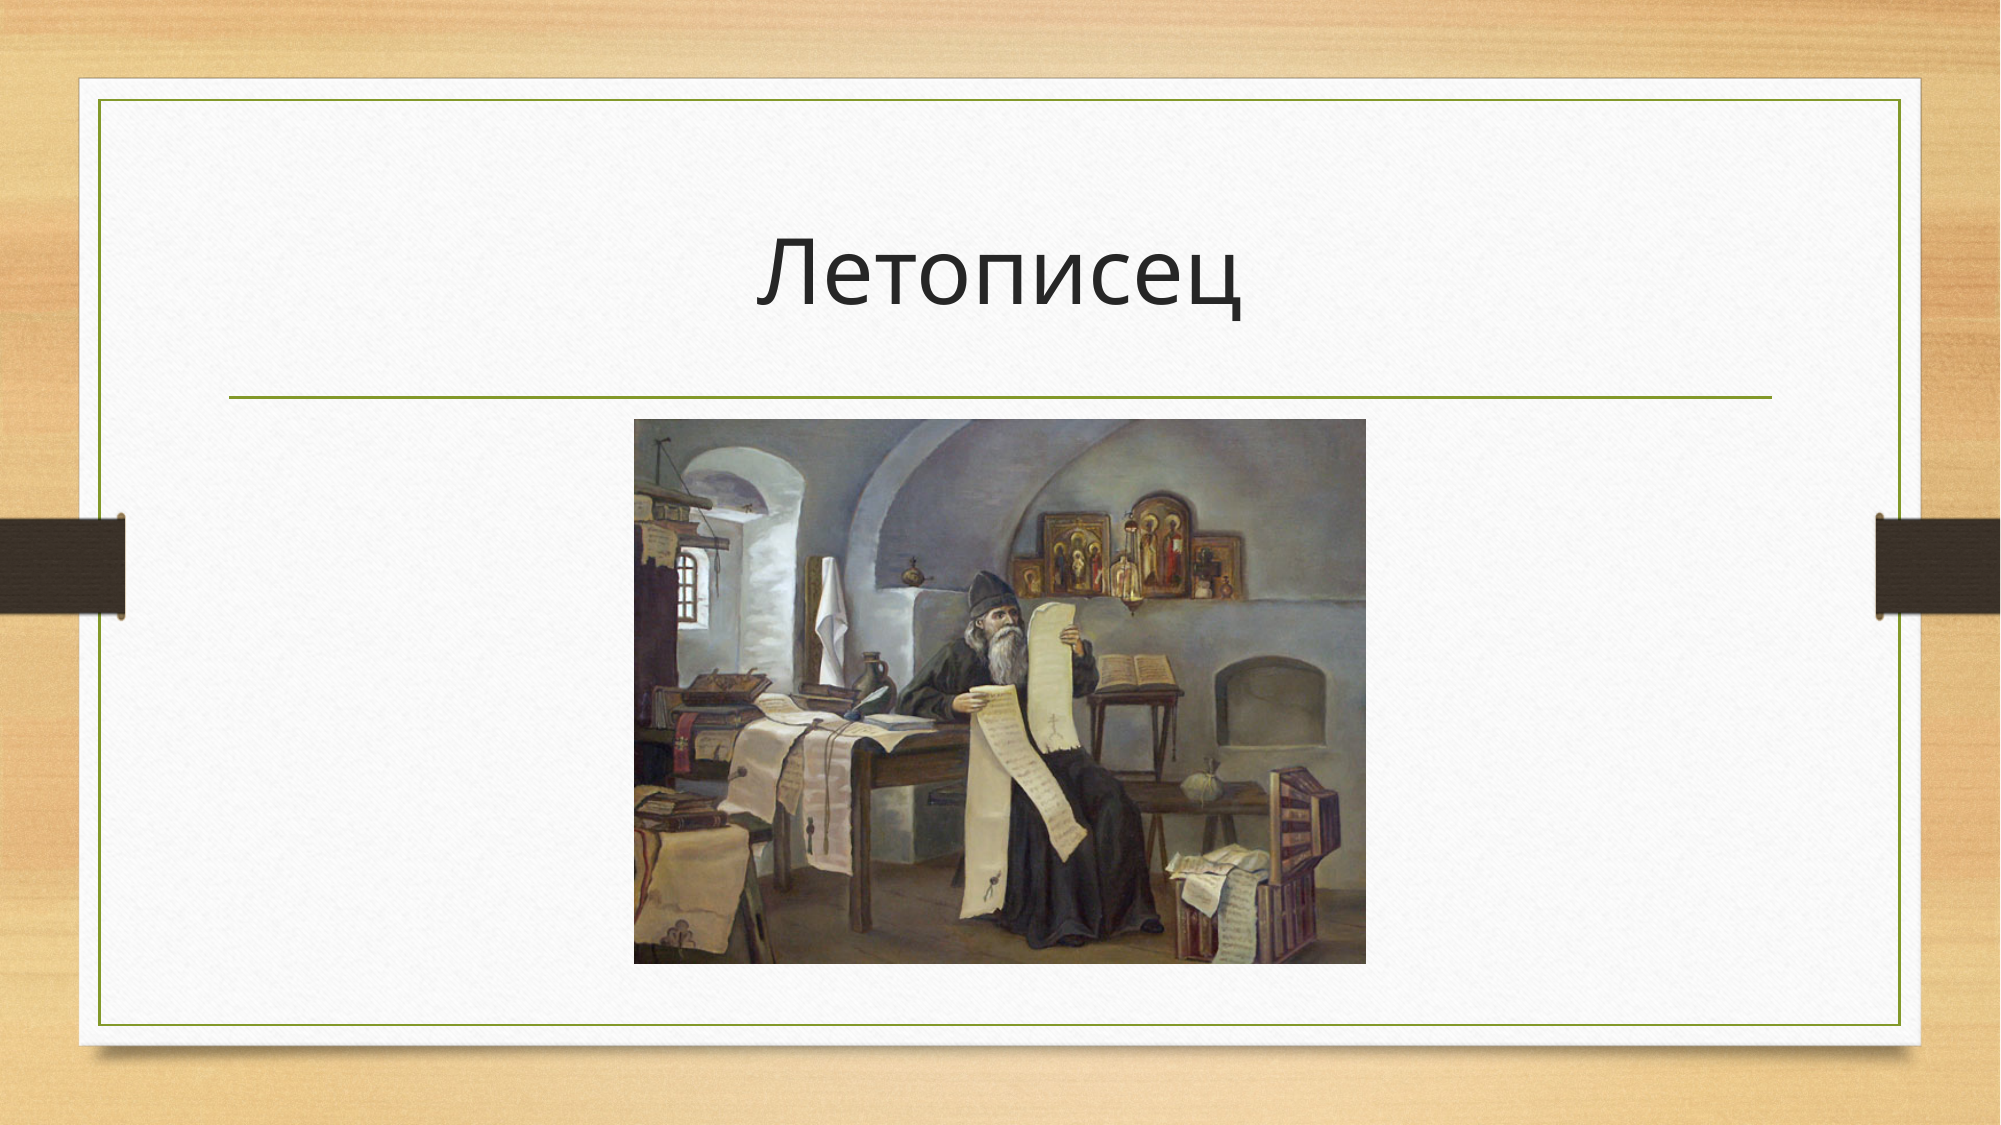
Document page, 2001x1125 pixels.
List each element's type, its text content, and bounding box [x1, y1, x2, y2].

picture [0, 0, 2001, 1125]
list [634, 419, 1366, 964]
title Летописец [212, 161, 1788, 375]
